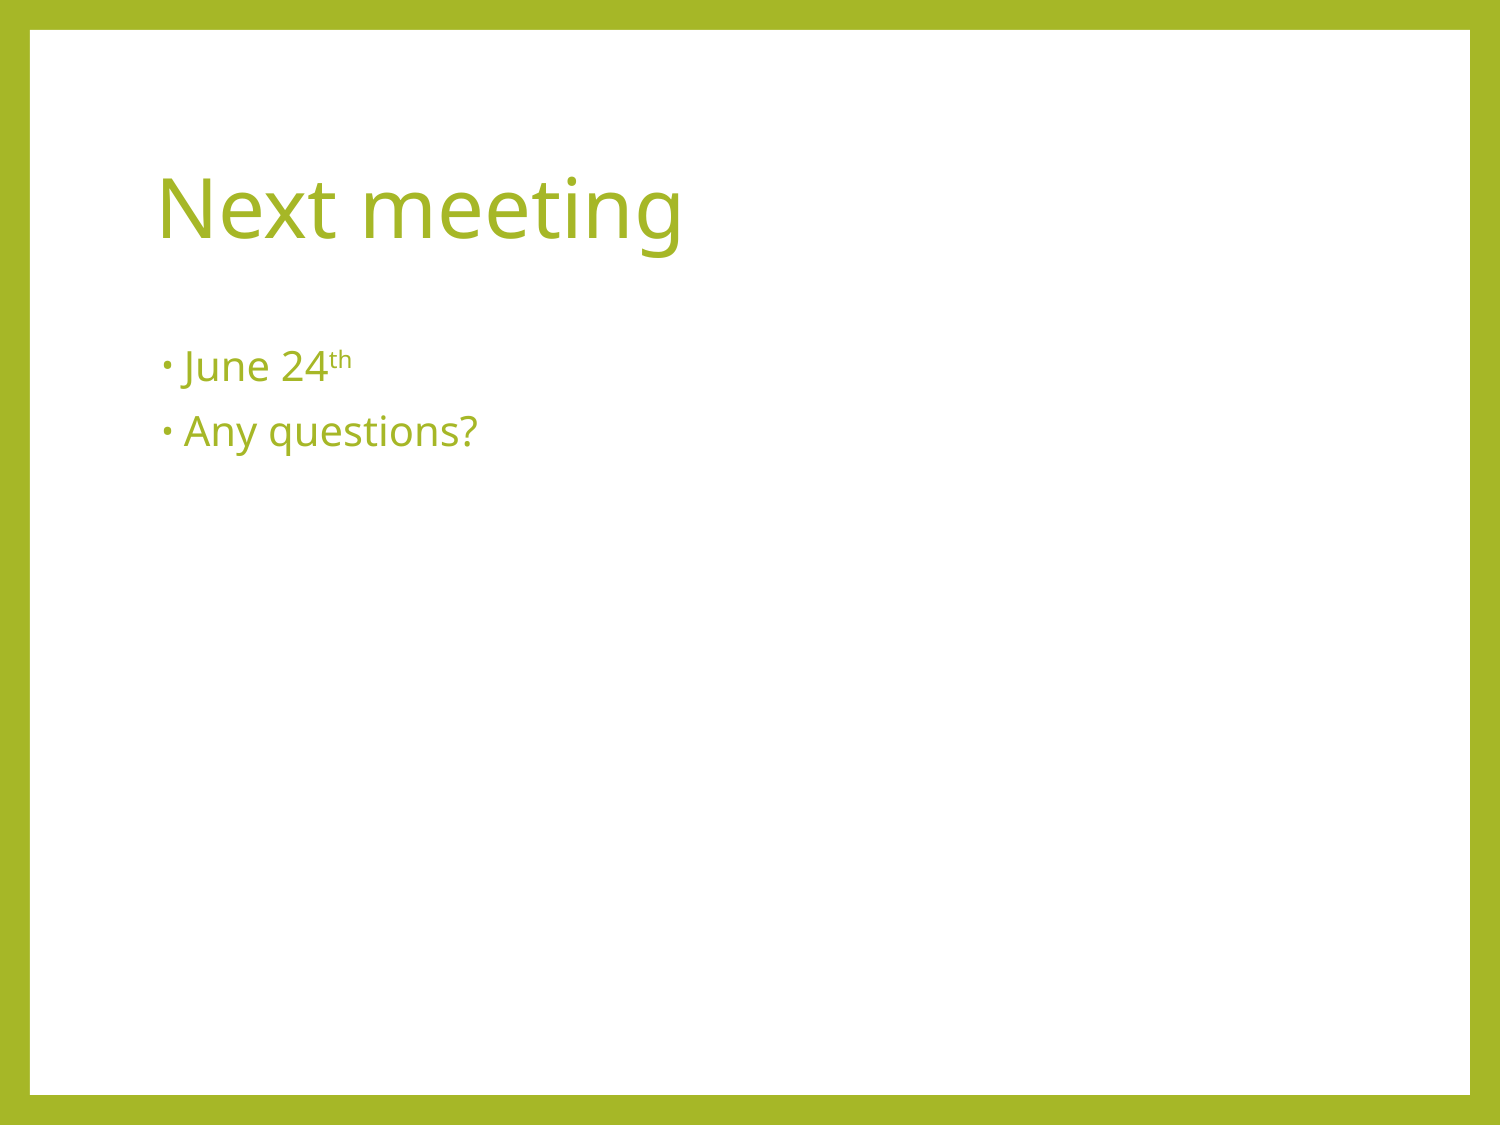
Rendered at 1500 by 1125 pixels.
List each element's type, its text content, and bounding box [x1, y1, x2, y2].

title Next meeting [140, 99, 1356, 323]
list June 24th Any questions? [140, 337, 1356, 1000]
